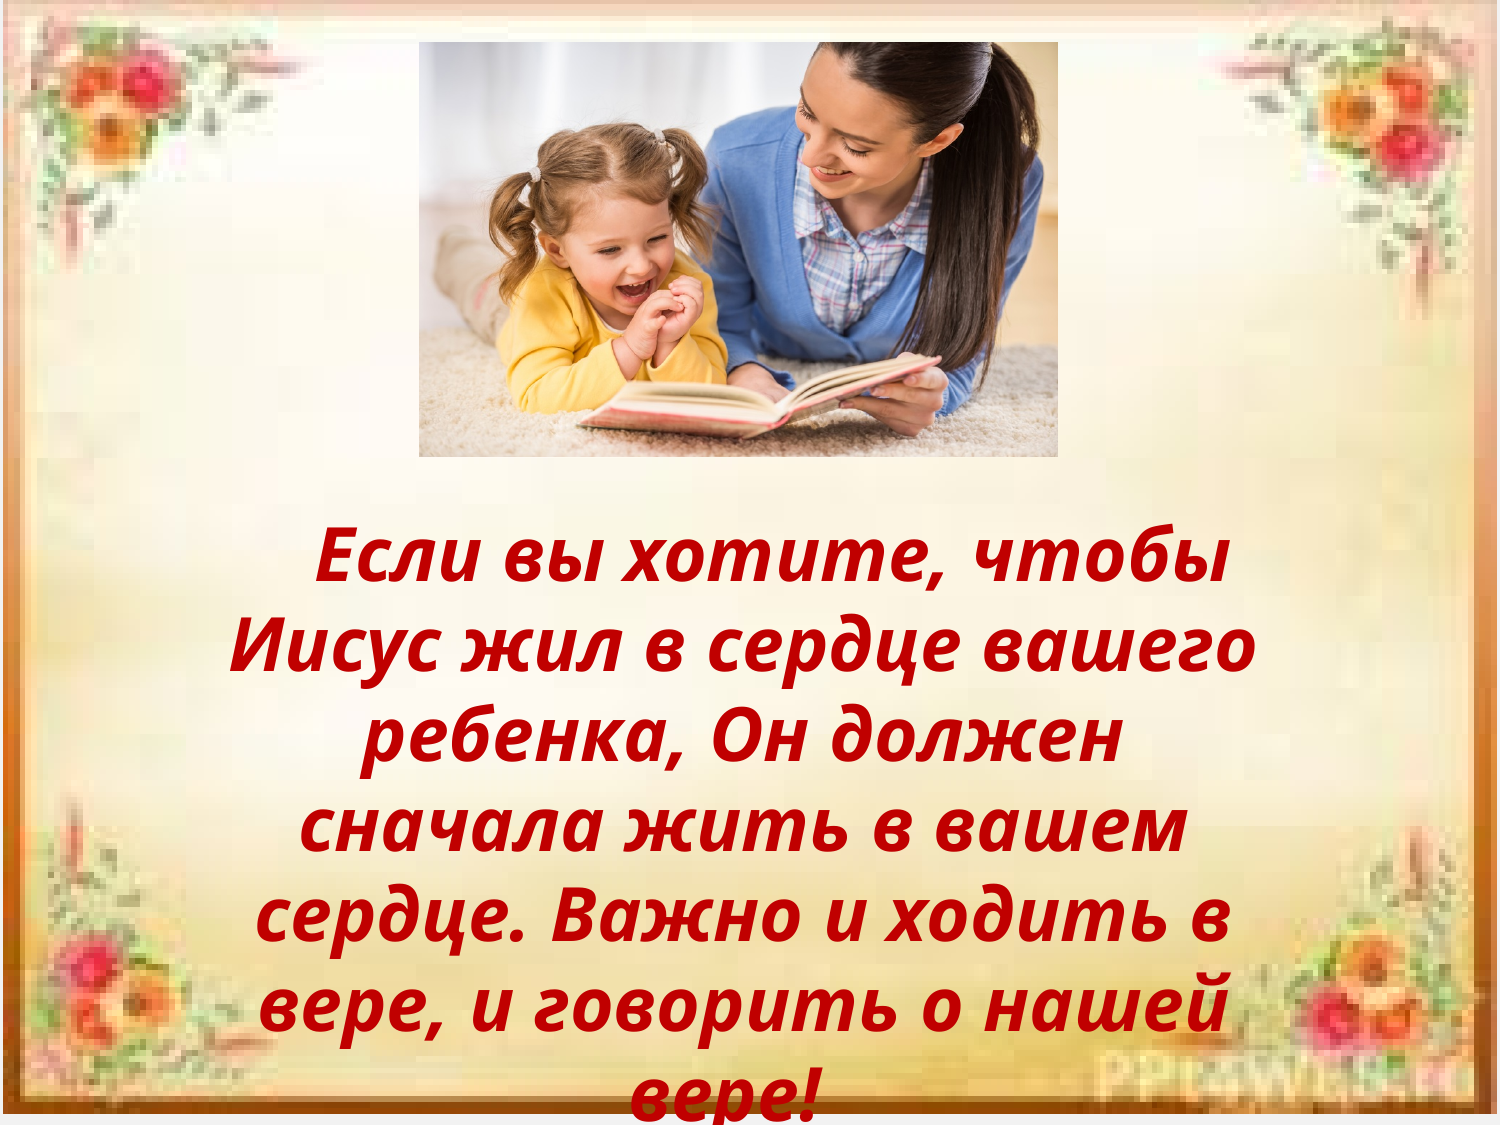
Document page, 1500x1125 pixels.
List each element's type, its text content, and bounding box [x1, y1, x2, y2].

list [3, 0, 1497, 1114]
text_box Если вы хотите, чтобы Иисус жил в сердце вашего ребенка, Он должен сначала жить в вашем сердце. Важно и ходить в вере, и говорить о нашей вере! [206, 1114, 1282, 1125]
picture [419, 42, 1058, 457]
